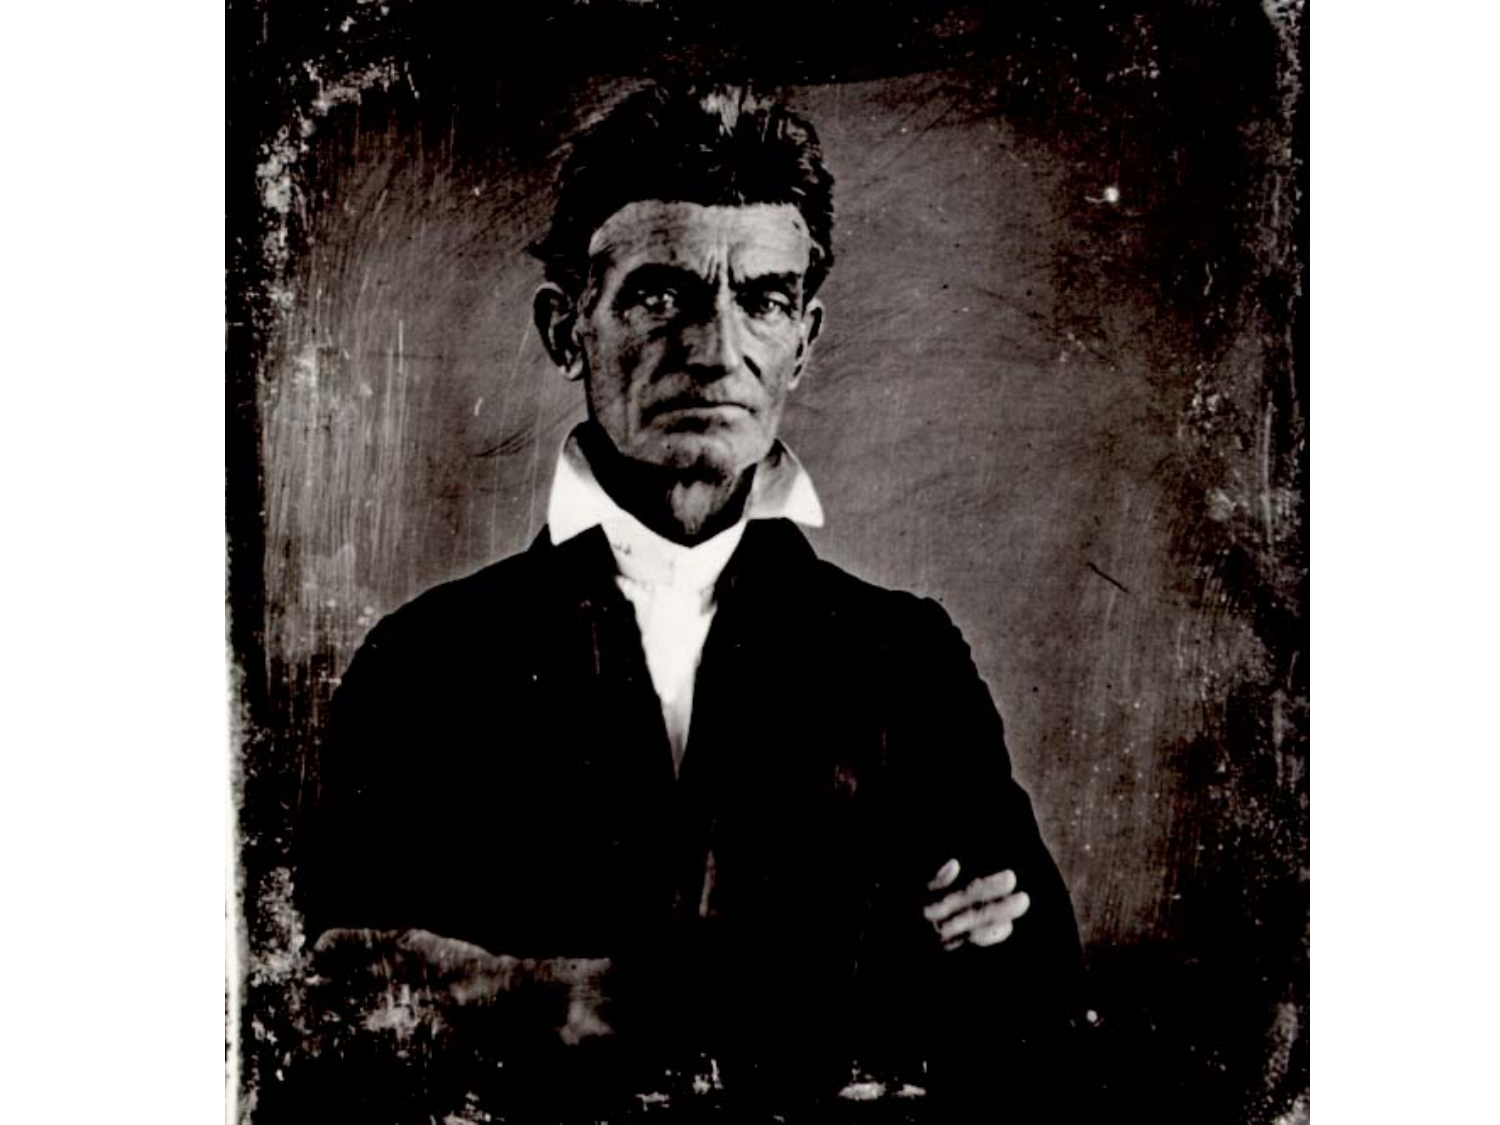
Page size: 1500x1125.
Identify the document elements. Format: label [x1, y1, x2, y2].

picture [224, 0, 1311, 1125]
